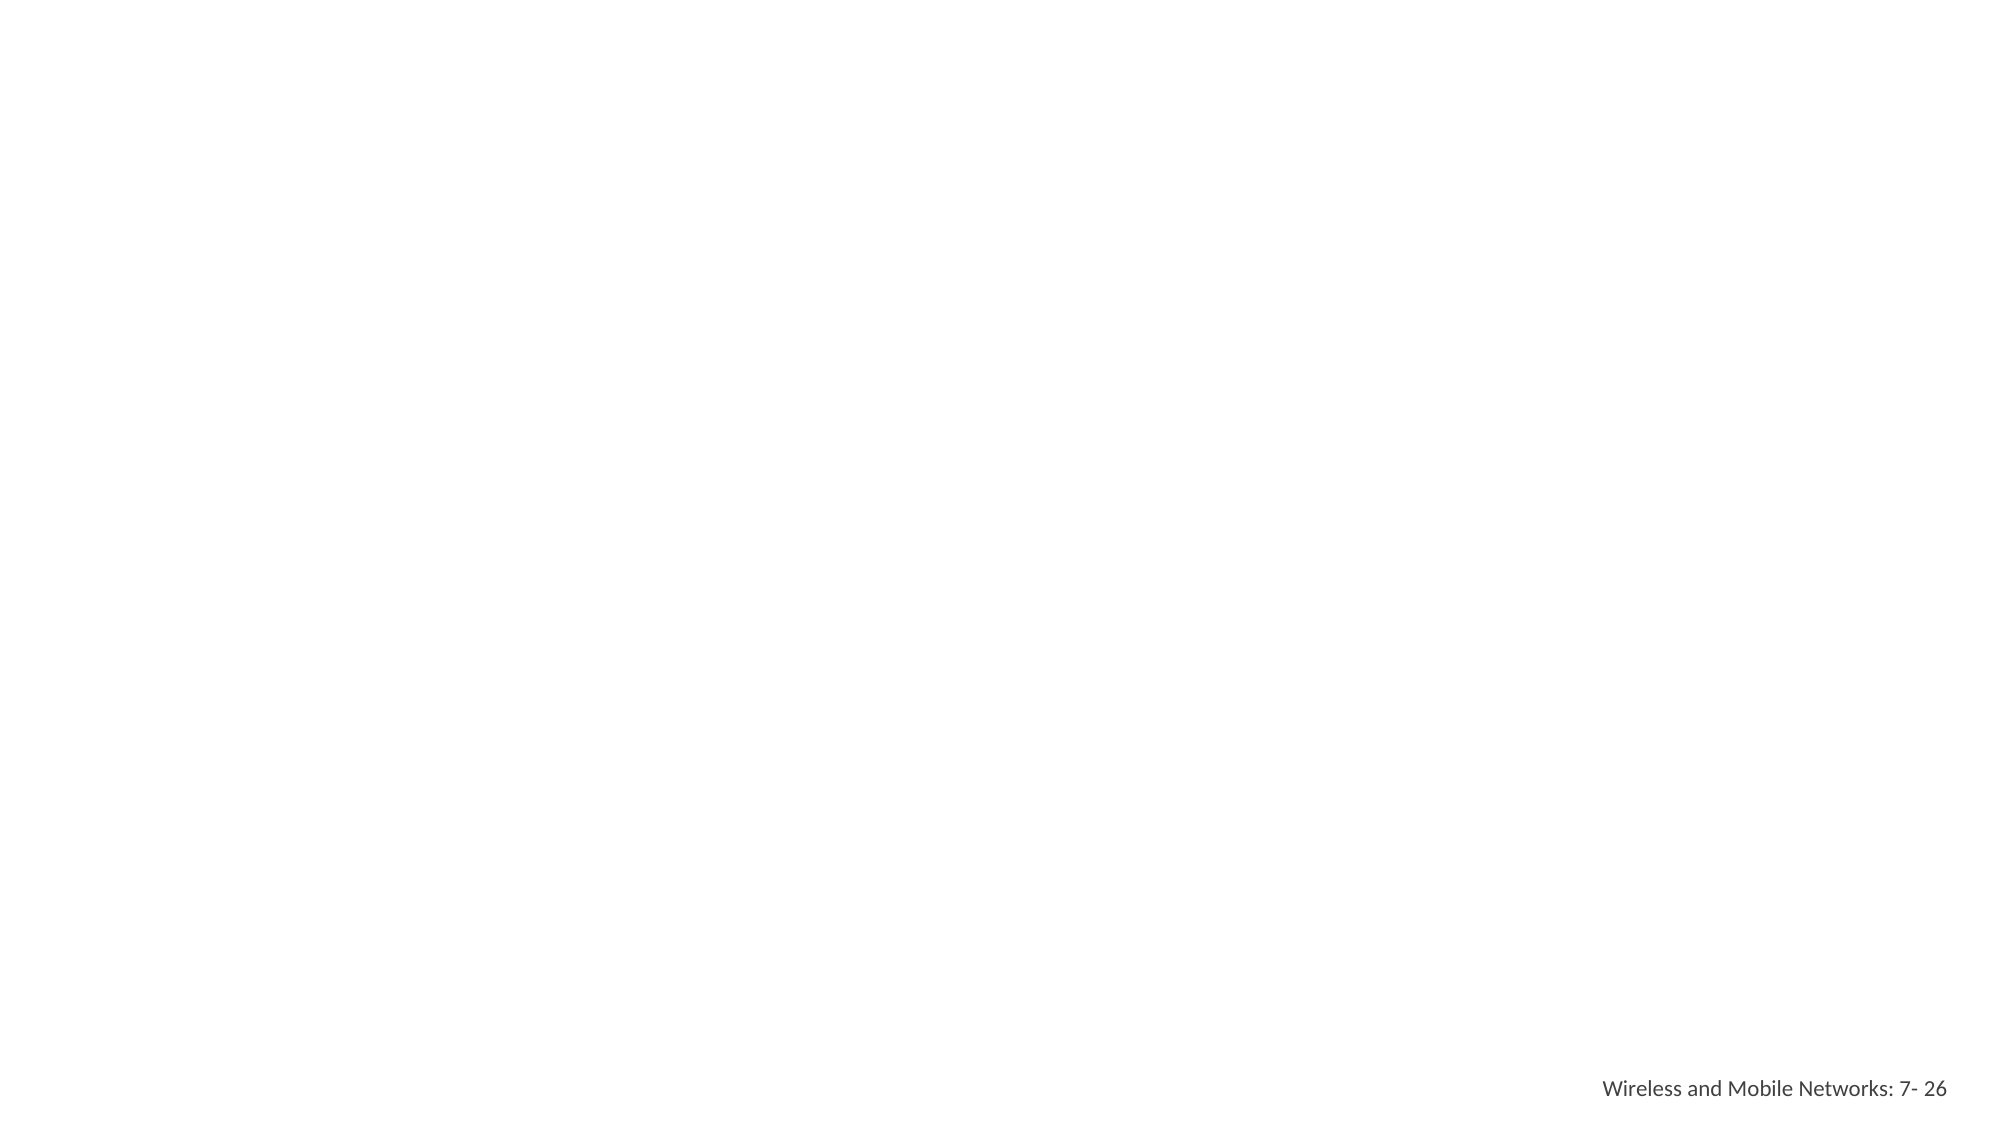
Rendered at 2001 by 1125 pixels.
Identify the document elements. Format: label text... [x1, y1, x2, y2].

slide_number Wireless and Mobile Networks: 7- 26 [1512, 1056, 1963, 1117]
